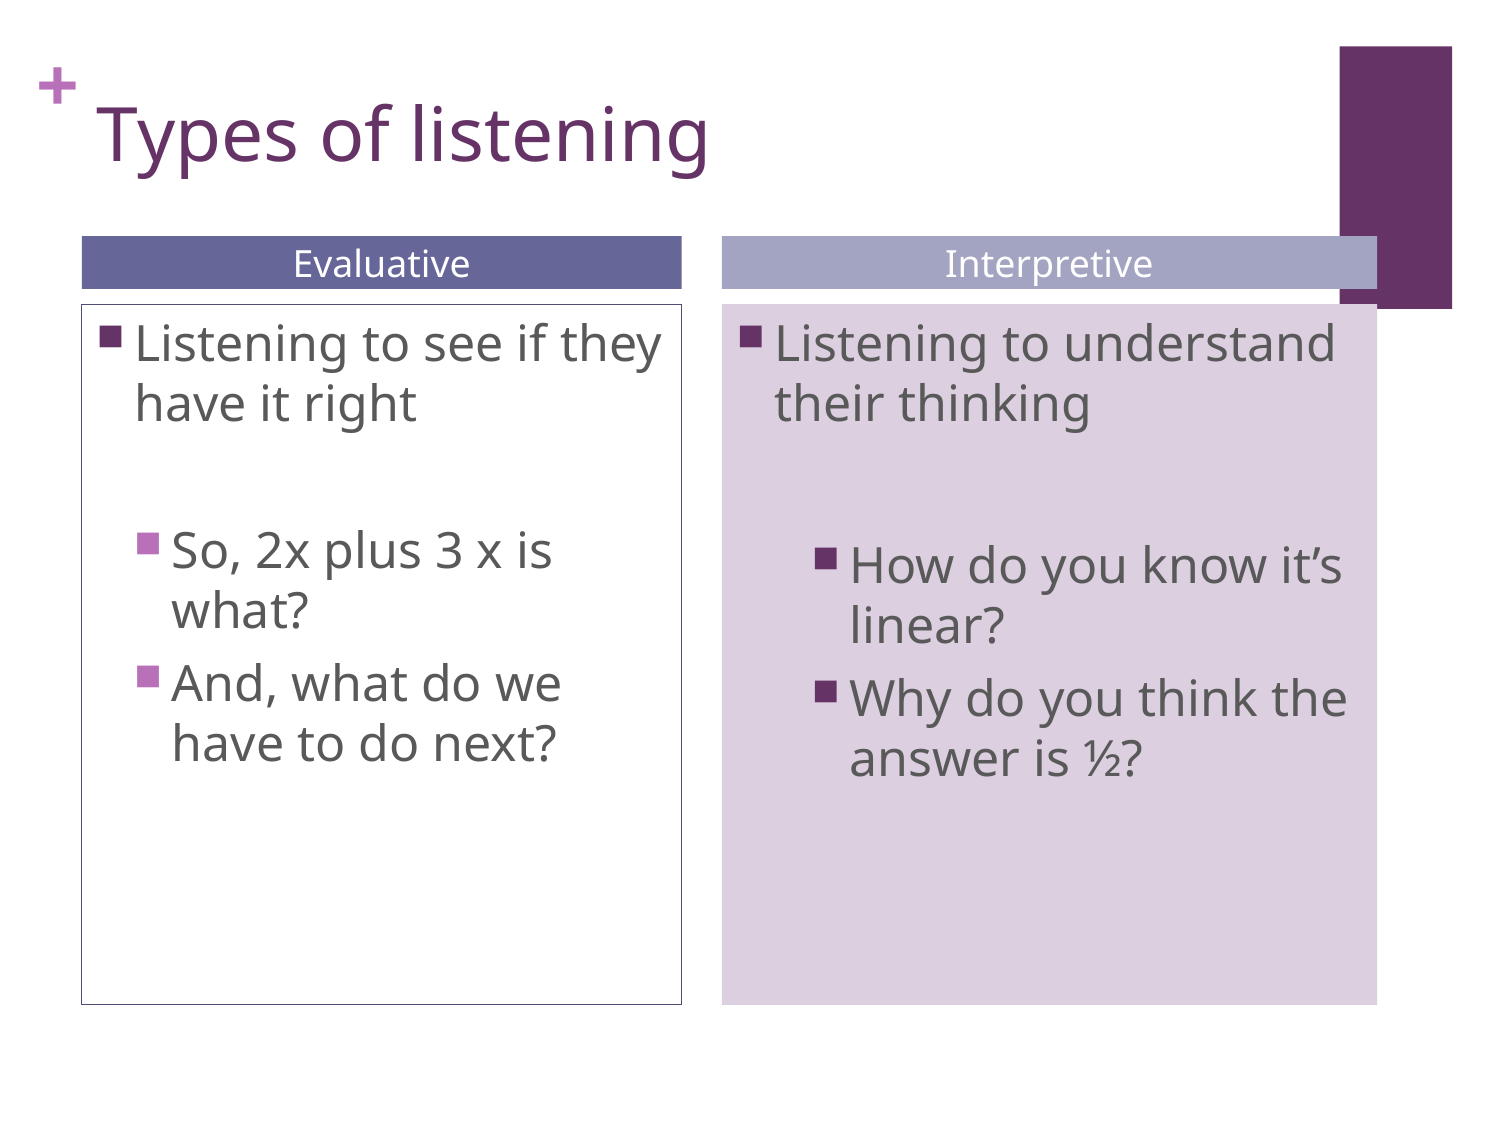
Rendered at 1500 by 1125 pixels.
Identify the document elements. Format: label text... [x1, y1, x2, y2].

title Types of listening [81, 79, 1322, 263]
list Interpretive [721, 236, 1378, 289]
list Listening to see if they have it right So, 2x plus 3 x is what? And, what do we have to do next? [81, 304, 682, 1005]
list Listening to understand their thinking How do you know it’s linear? Why do you think the answer is ½? [721, 304, 1378, 1005]
list Evaluative [81, 236, 682, 289]
